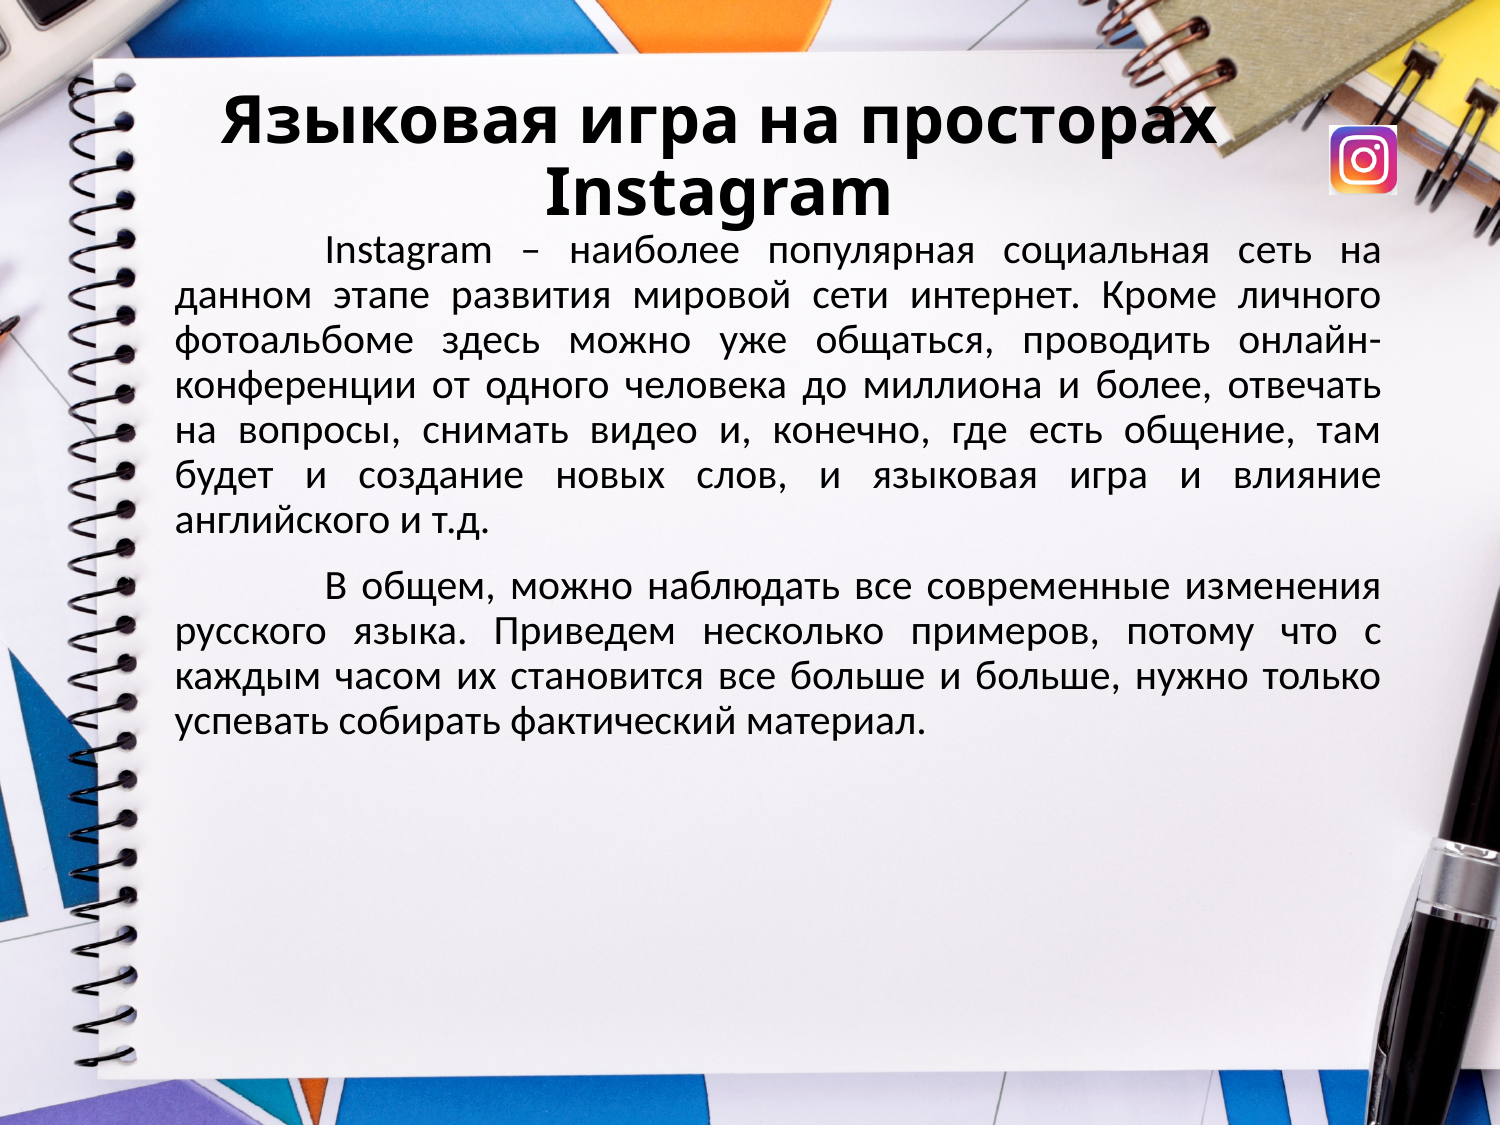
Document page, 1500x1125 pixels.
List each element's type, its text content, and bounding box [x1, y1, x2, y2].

list Instagram – наиболее популярная социальная сеть на данном этапе развития мировой сети интернет. Кроме личного фотоальбоме здесь можно уже общаться, проводить онлайн-конференции от одного человека до миллиона и более, отвечать на вопросы, снимать видео и, конечно, где есть общение, там будет и создание новых слов, и языковая игра и влияние английского и т.д. В общем, можно наблюдать все современные изменения русского языка. Приведем несколько примеров, потому что с каждым часом их становится все больше и больше, нужно только успевать собирать фактический материал. [159, 219, 1398, 993]
picture [0, 0, 1500, 1125]
title Языковая игра на просторах Instagram [76, 78, 1363, 239]
